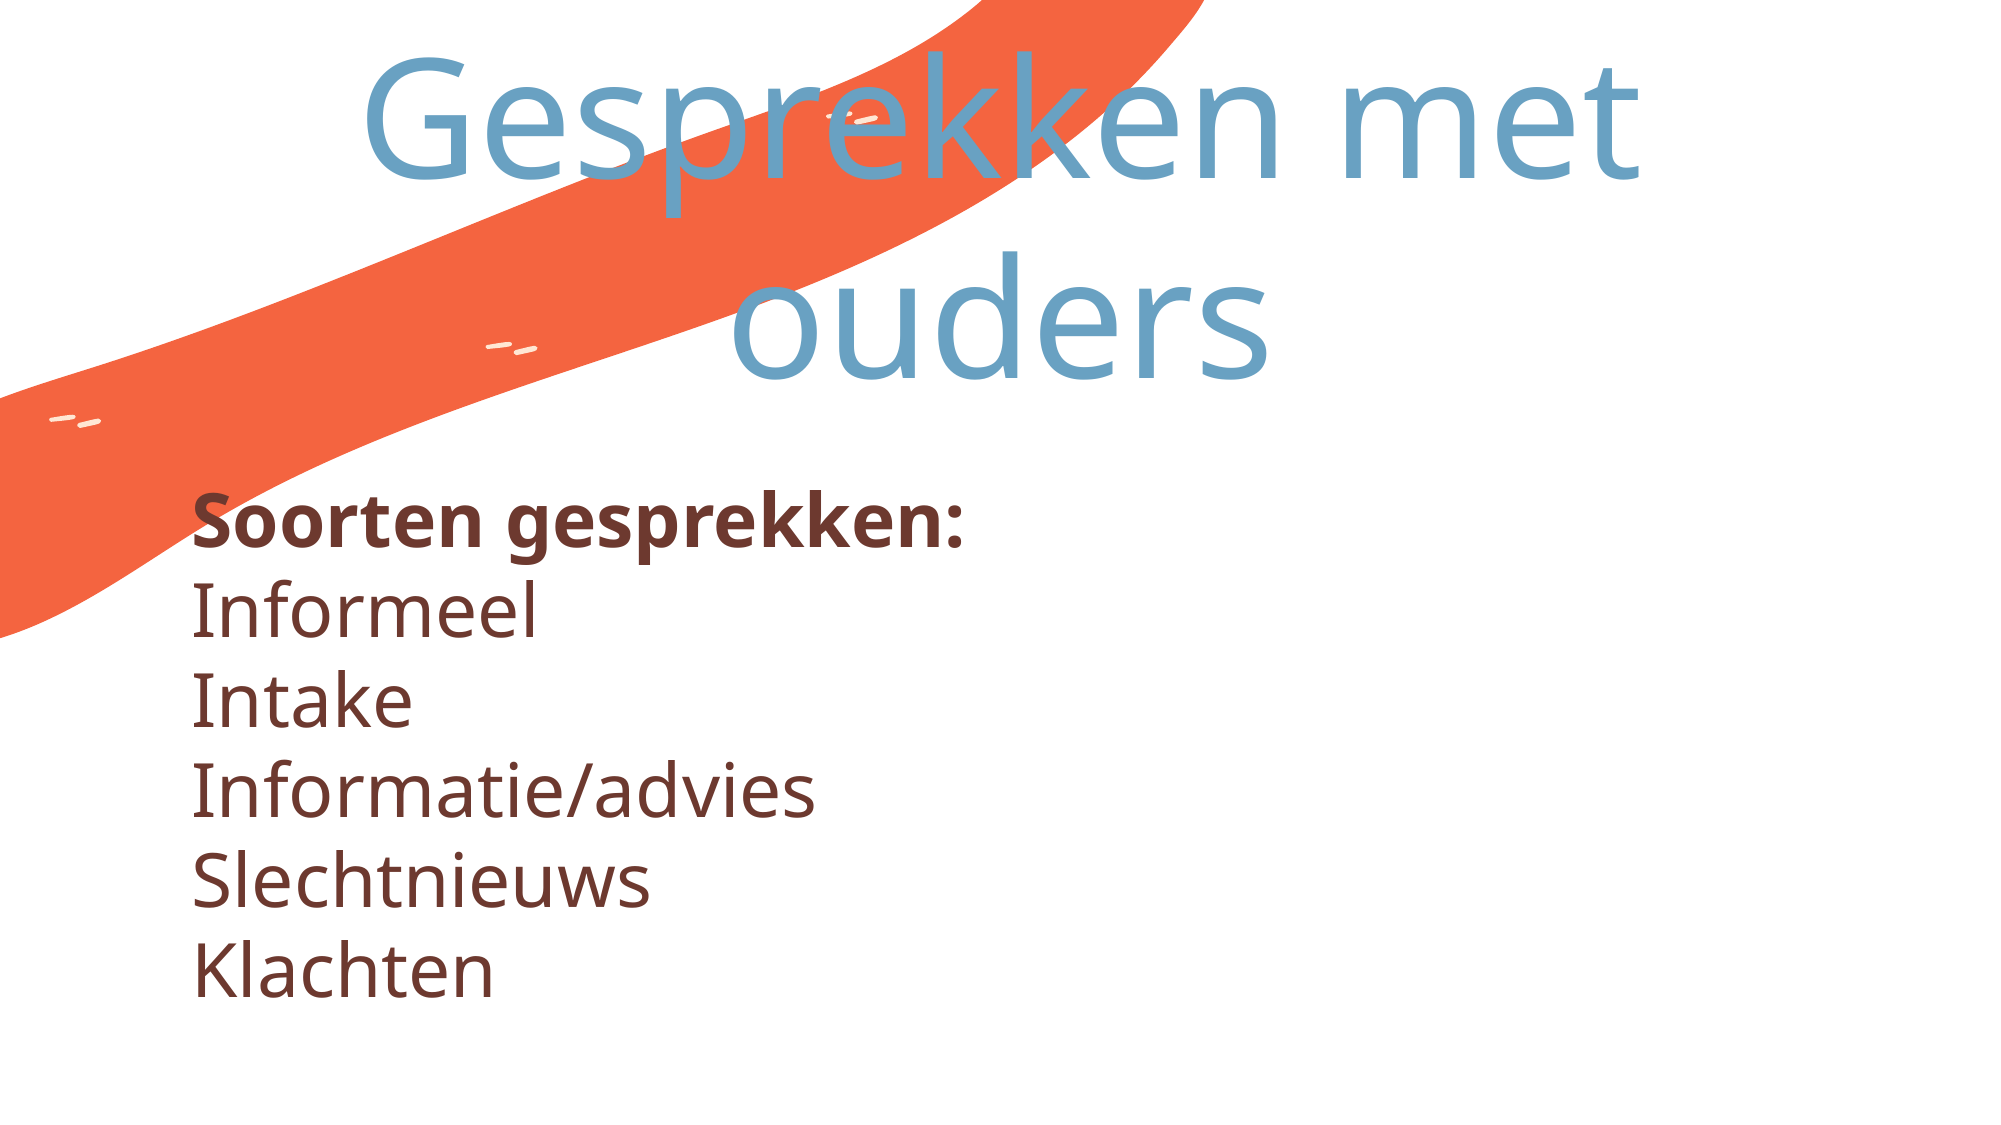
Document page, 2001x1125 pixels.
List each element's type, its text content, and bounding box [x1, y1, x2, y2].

subtitle Soorten gesprekken: Informeel Intake Informatie/advies Slechtnieuws Klachten [157, 479, 1494, 1007]
title Gesprekken met ouders [332, 200, 1668, 427]
